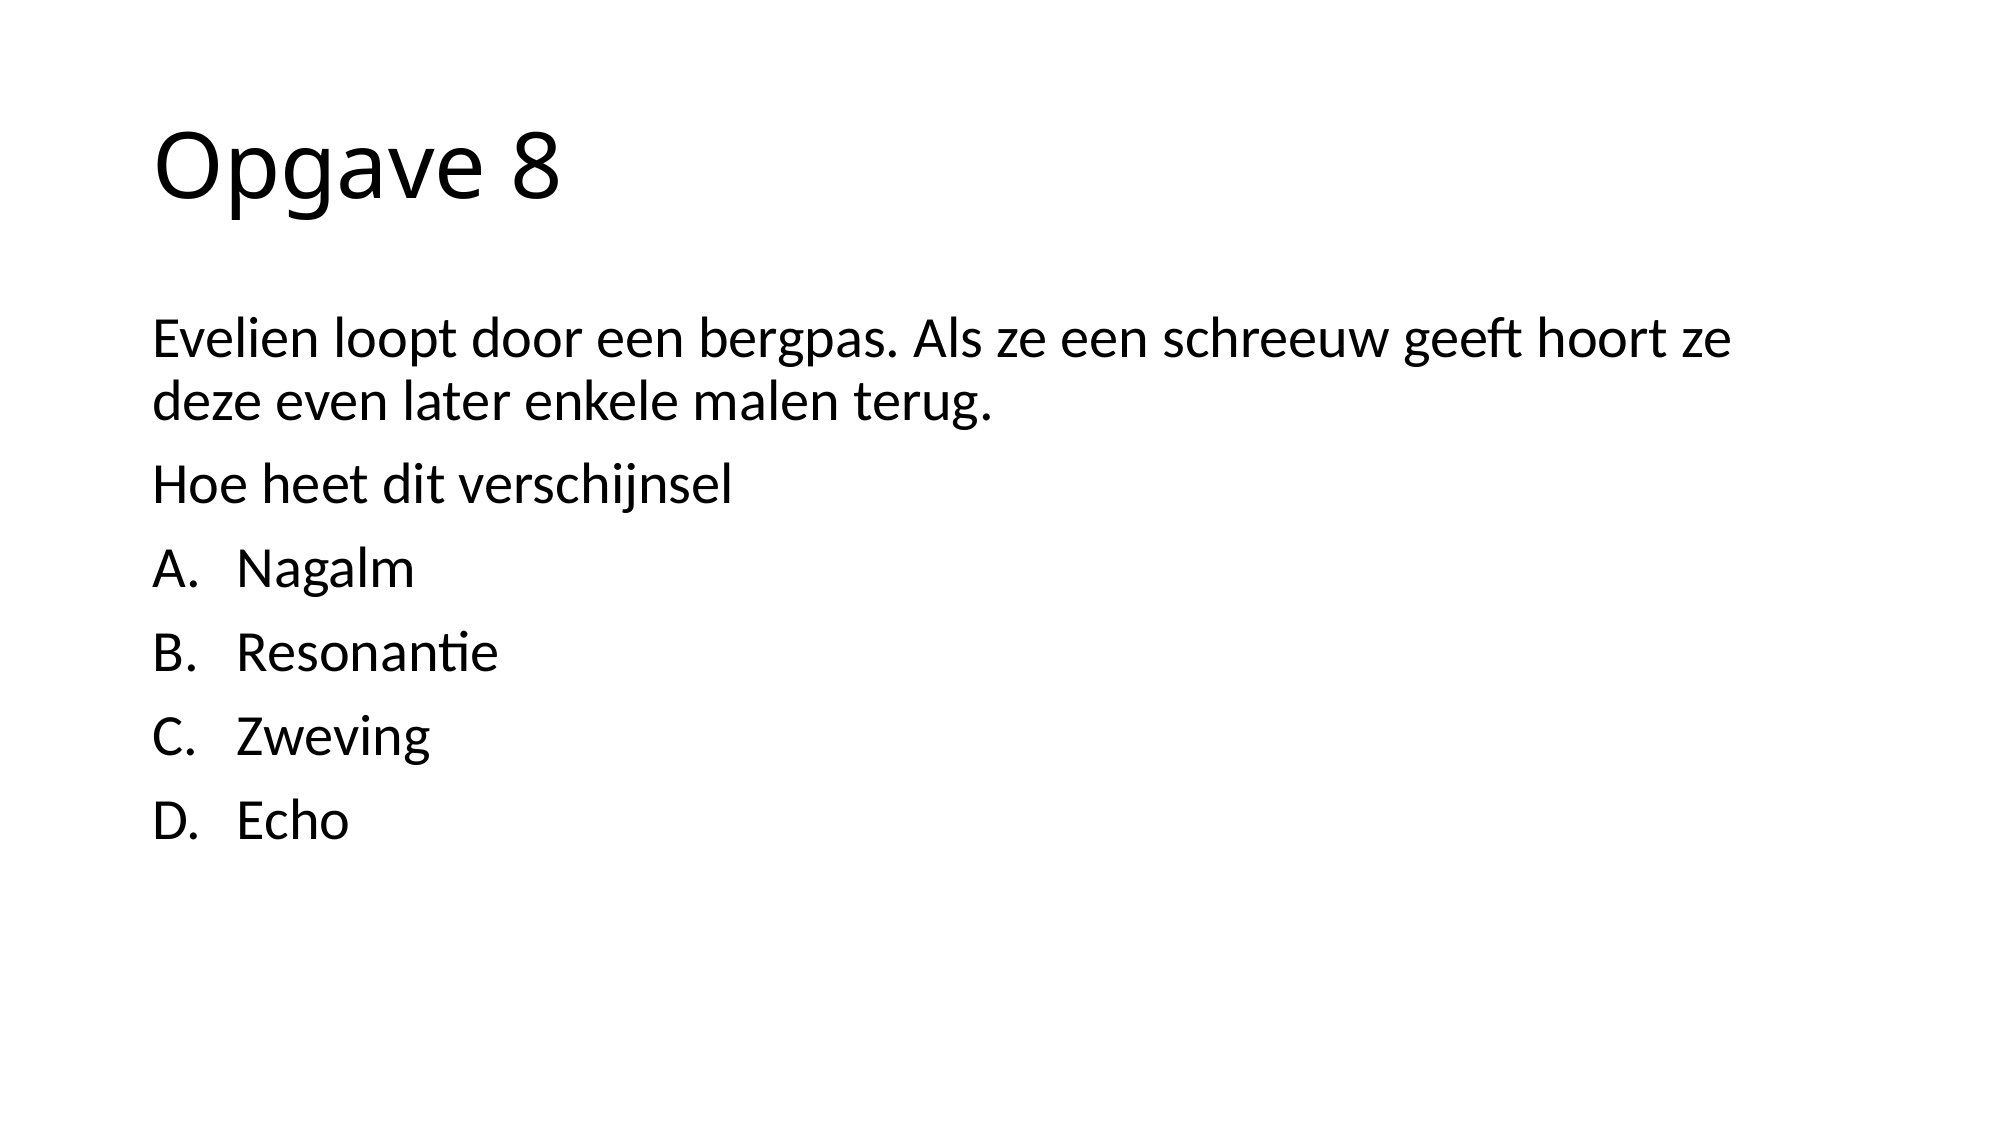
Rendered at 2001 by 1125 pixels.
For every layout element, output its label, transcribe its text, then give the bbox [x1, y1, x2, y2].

list Evelien loopt door een bergpas. Als ze een schreeuw geeft hoort ze deze even later enkele malen terug. Hoe heet dit verschijnsel Nagalm Resonantie Zweving Echo [137, 299, 1863, 1014]
title Opgave 8 [137, 59, 1863, 278]
